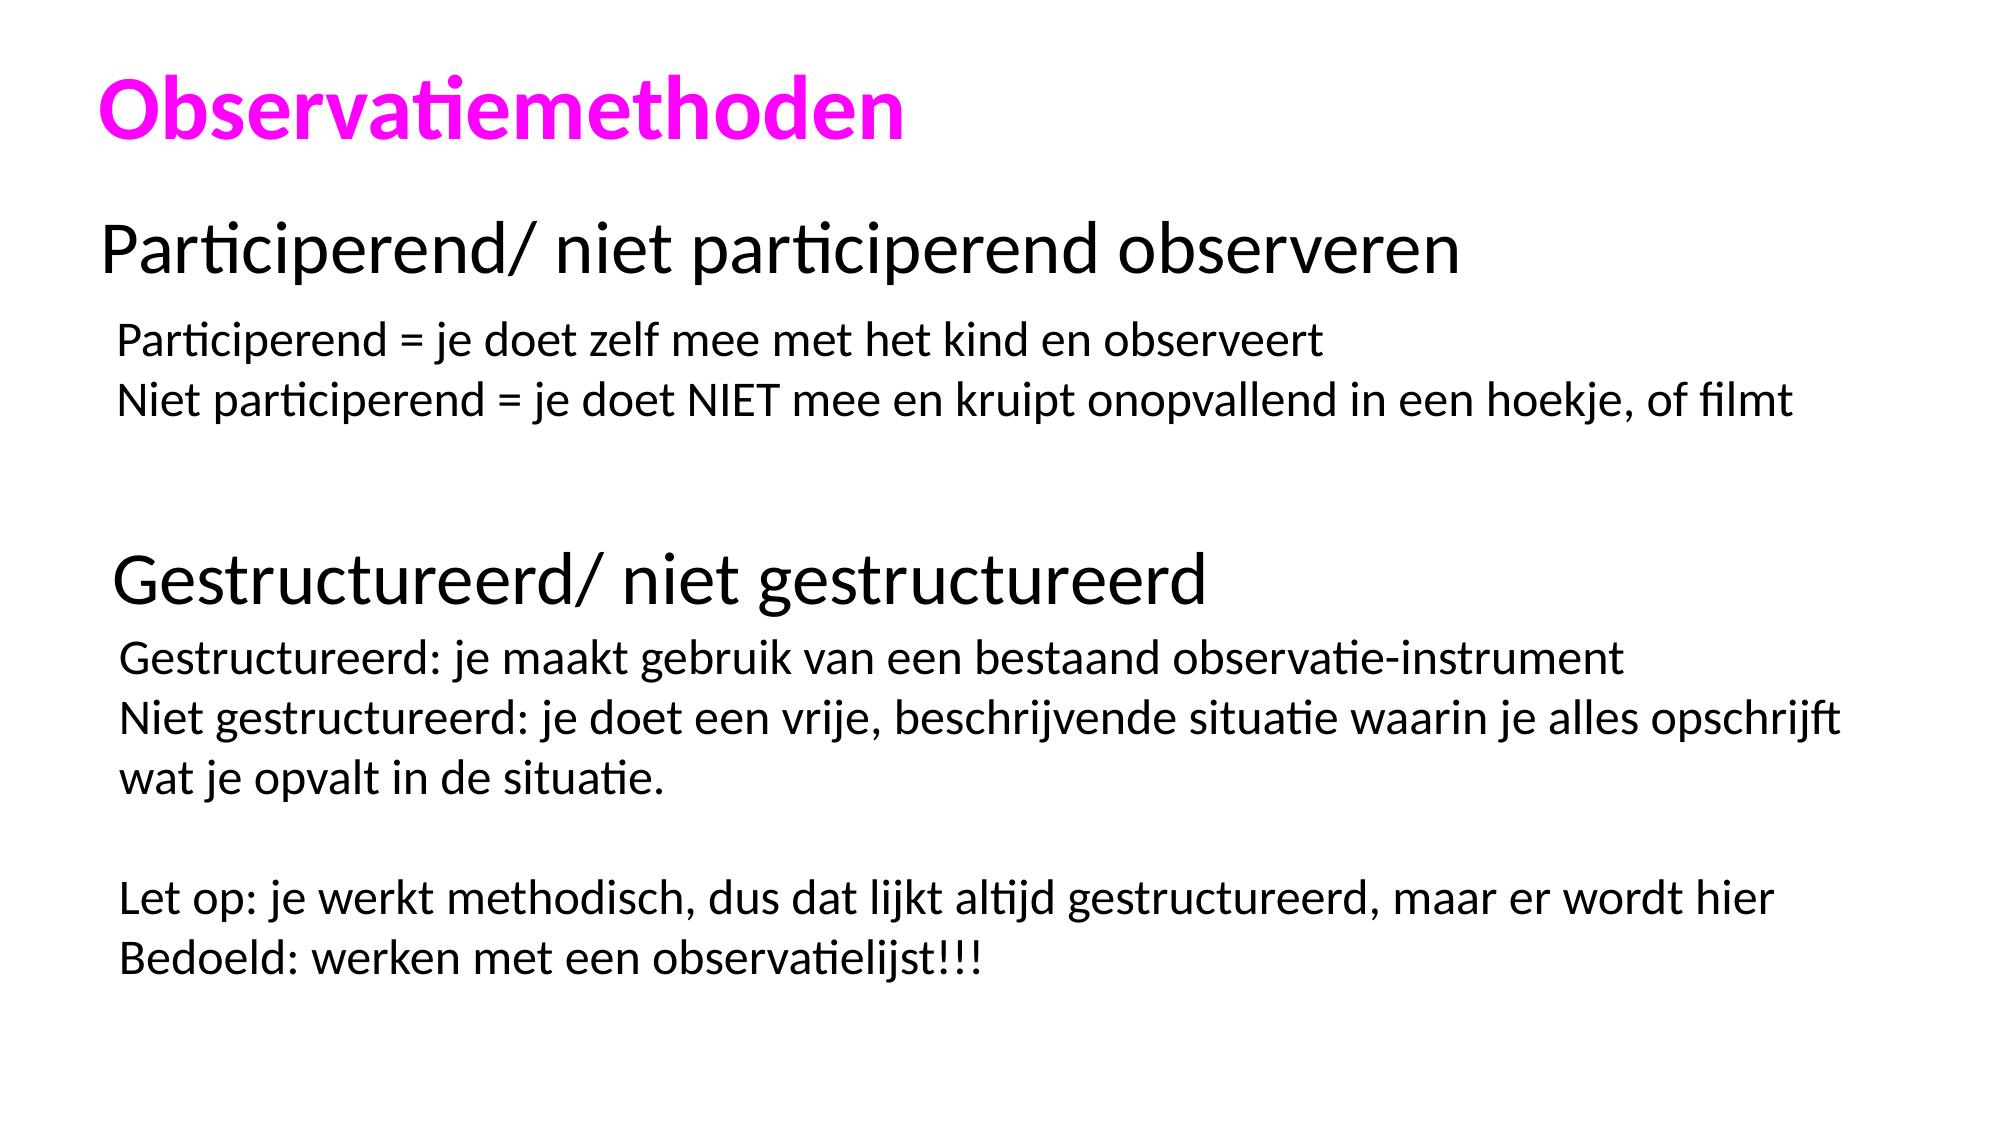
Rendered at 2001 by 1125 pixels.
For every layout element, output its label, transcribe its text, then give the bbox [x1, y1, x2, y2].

text_box Participerend = je doet zelf mee met het kind en observeert Niet participerend = je doet NIET mee en kruipt onopvallend in een hoekje, of filmt [101, 298, 1810, 434]
text_box Gestructureerd/ niet gestructureerd [96, 522, 1225, 628]
text_box Gestructureerd: je maakt gebruik van een bestaand observatie-instrument Niet gestructureerd: je doet een vrije, beschrijvende situatie waarin je alles opschrijft wat je opvalt in de situatie. Let op: je werkt methodisch, dus dat lijkt altijd gestructureerd, maar er wordt hier Bedoeld: werken met een observatielijst!!! [104, 616, 1858, 992]
text_box Observatiemethoden [84, 40, 923, 165]
text_box Participerend/ niet participerend observeren [85, 190, 1479, 296]
